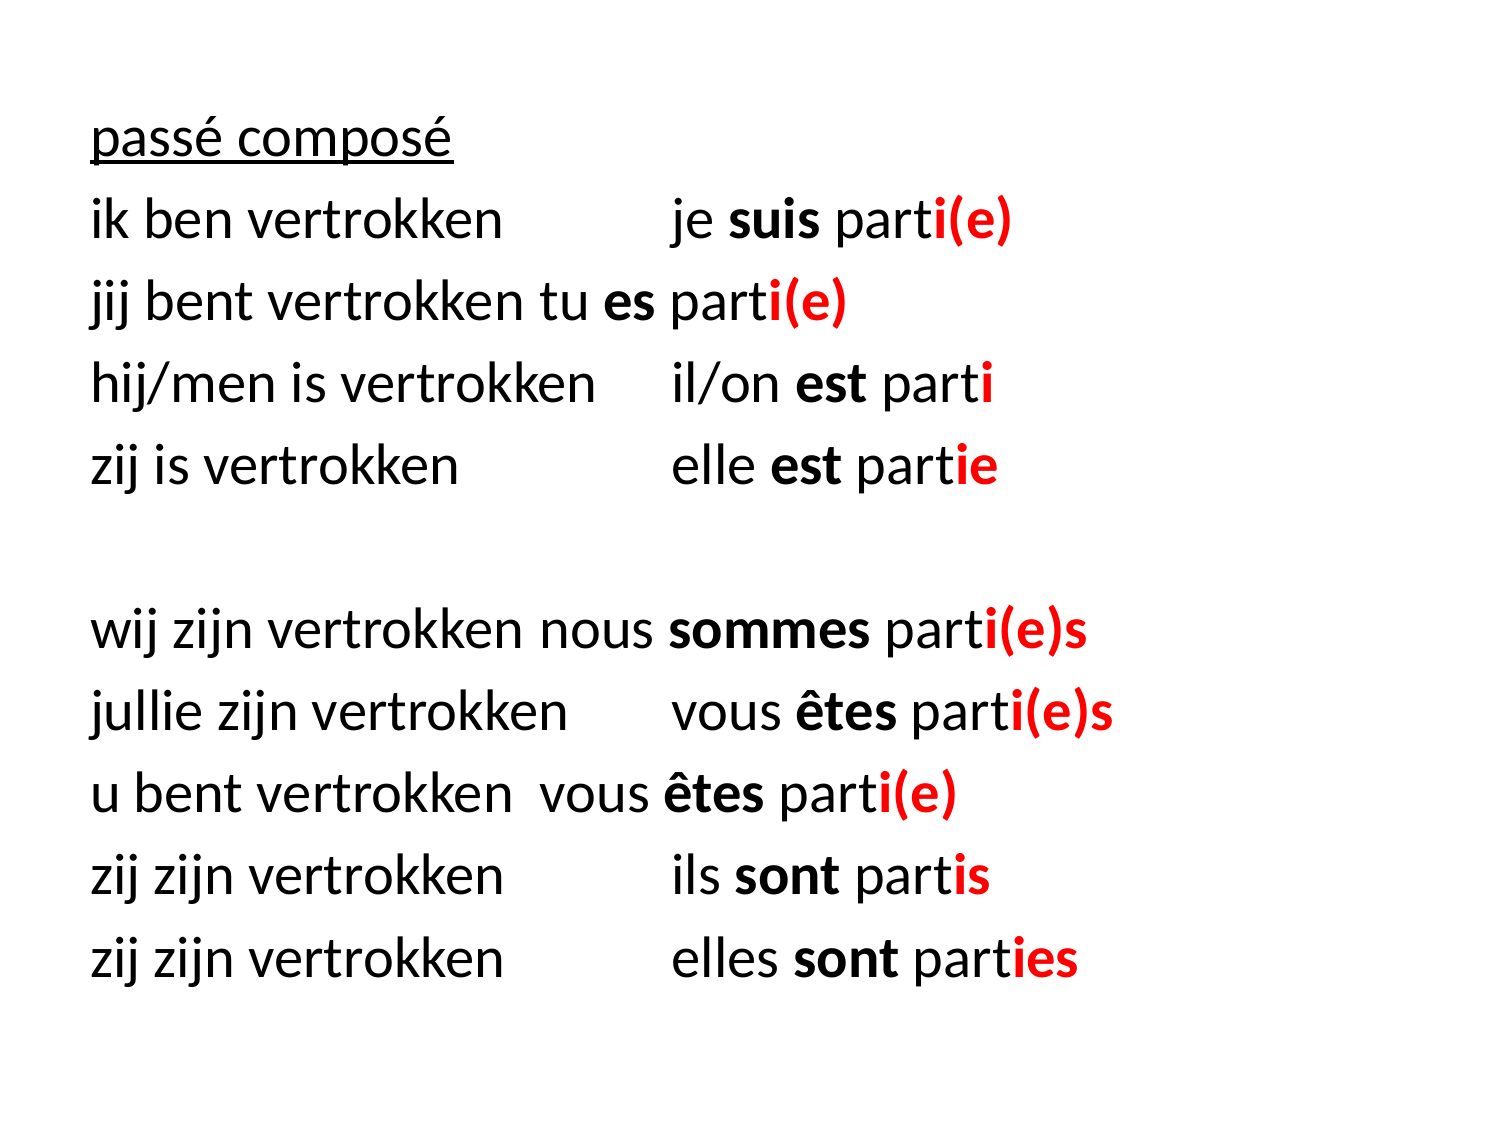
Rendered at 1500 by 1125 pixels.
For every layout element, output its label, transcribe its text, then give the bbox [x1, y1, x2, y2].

list passé composé ik ben vertrokken je suis parti(e) jij bent vertrokken tu es parti(e) hij/men is vertrokken il/on est parti zij is vertrokken elle est partie wij zijn vertrokken nous sommes parti(e)s jullie zijn vertrokken vous êtes parti(e)s u bent vertrokken vous êtes parti(e) zij zijn vertrokken ils sont partis zij zijn vertrokken elles sont parties [75, 90, 1425, 1005]
